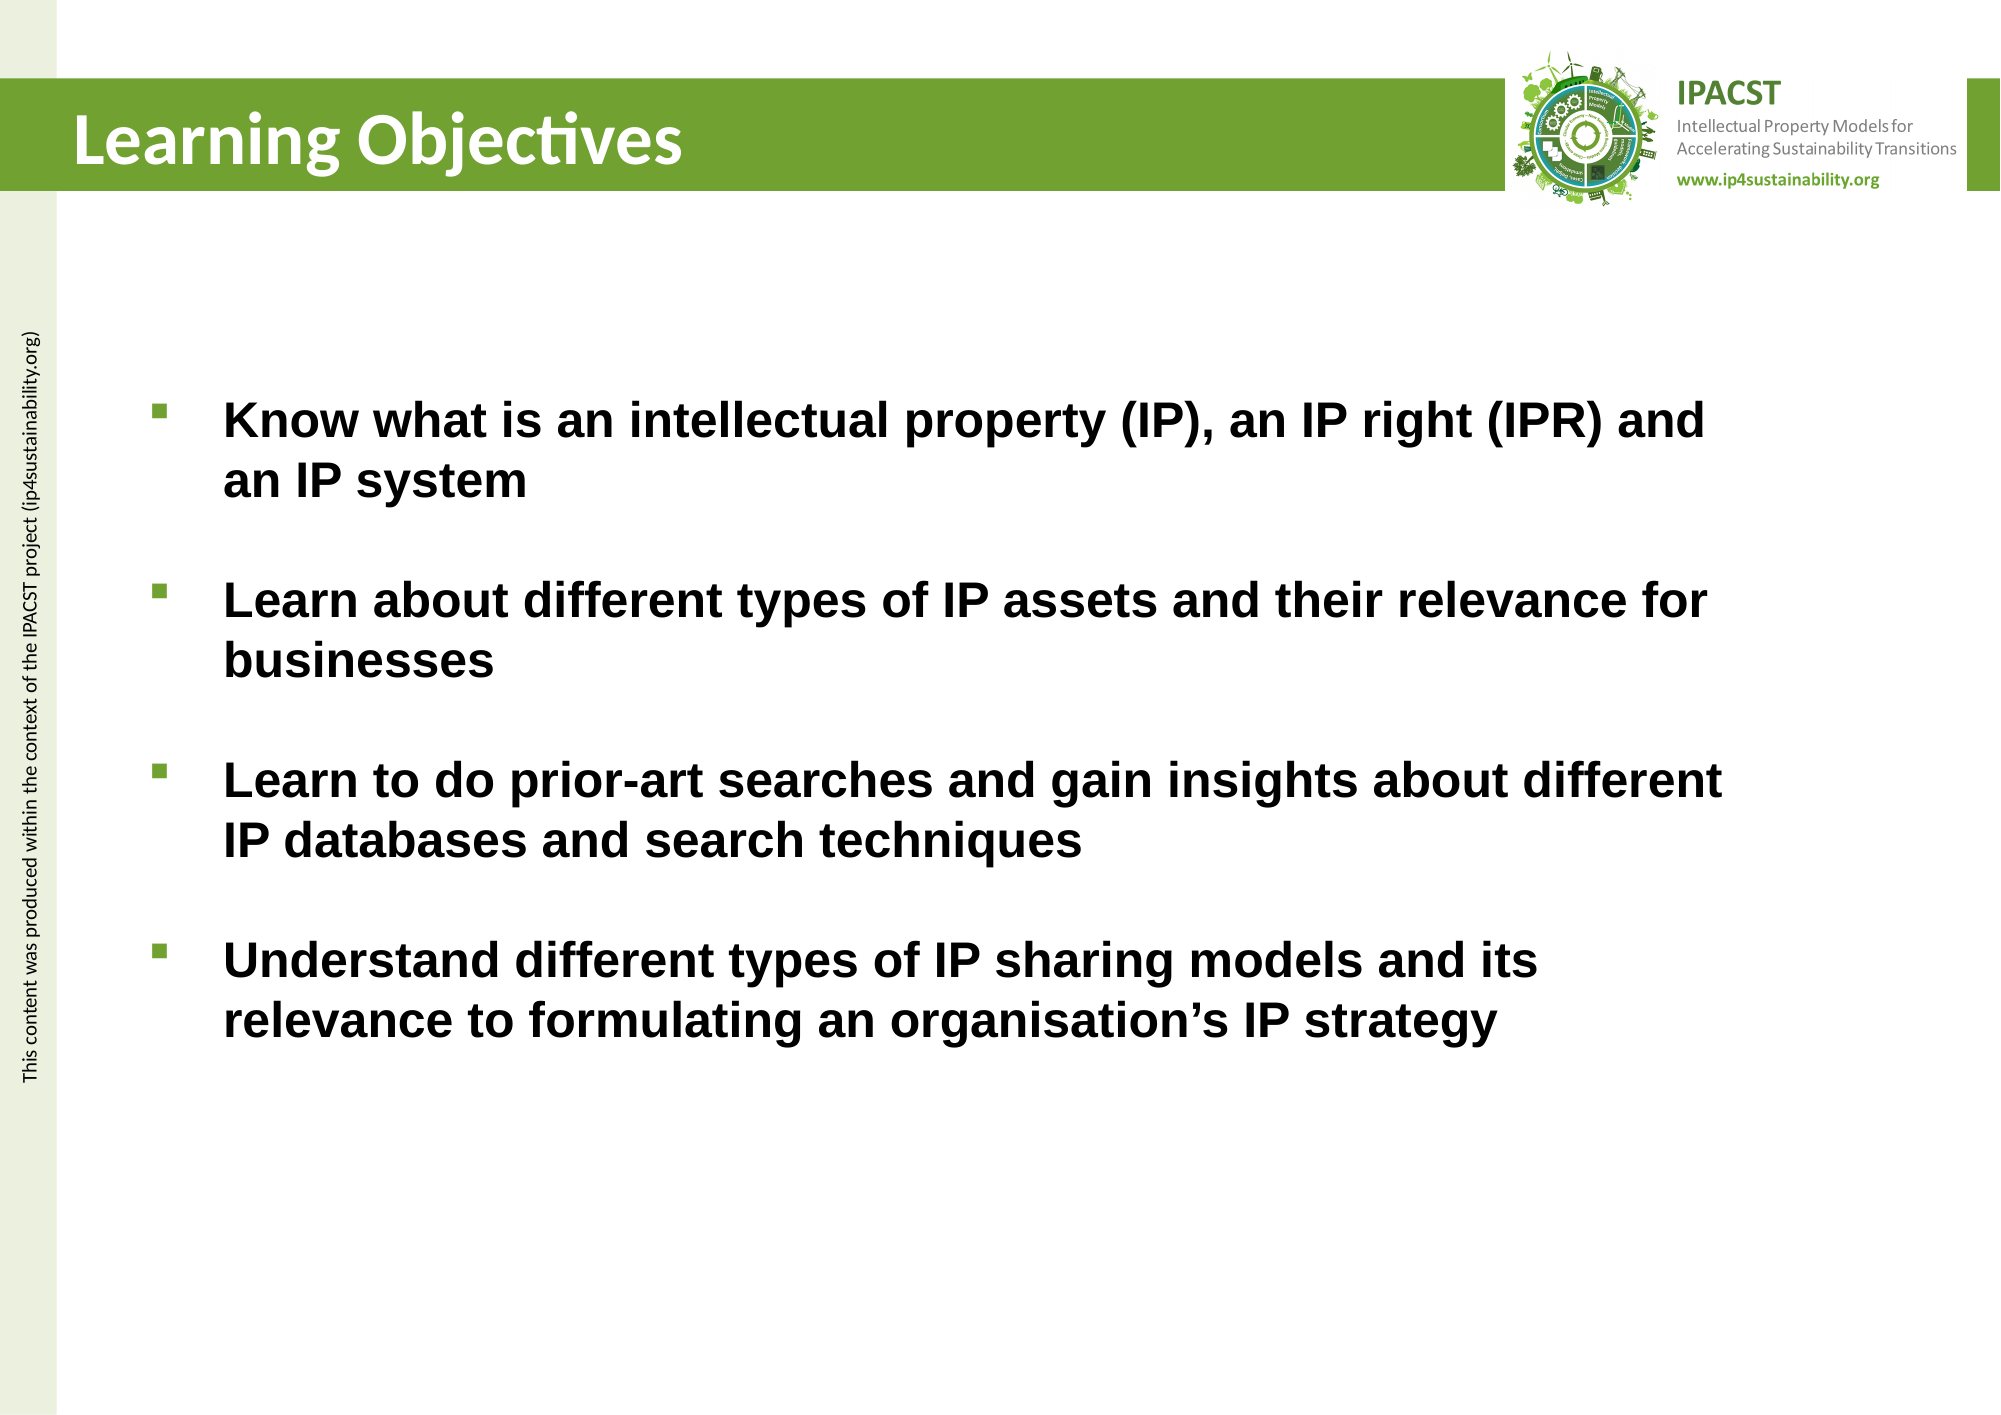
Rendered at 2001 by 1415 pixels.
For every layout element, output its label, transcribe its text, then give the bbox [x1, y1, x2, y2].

picture [1504, 43, 1968, 216]
text_box Learning Objectives [1968, 77, 2000, 192]
text_box Learning Objectives [0, 77, 1504, 192]
text_box Know what is an intellectual property (IP), an IP right (IPR) and an IP system Learn about different types of IP assets and their relevance for businesses Learn to do prior-art searches and gain insights about different IP databases and search techniques Understand different types of IP sharing models and its relevance to formulating an organisation’s IP strategy [133, 379, 1794, 1175]
